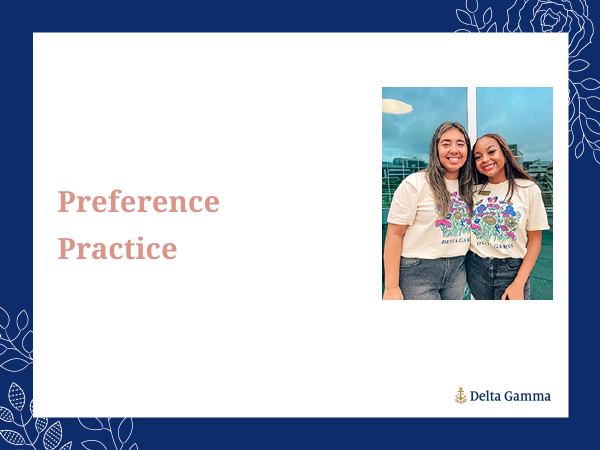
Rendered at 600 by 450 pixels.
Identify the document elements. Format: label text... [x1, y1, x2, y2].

picture [0, 0, 600, 450]
text_box Preference Practice [42, 175, 376, 273]
